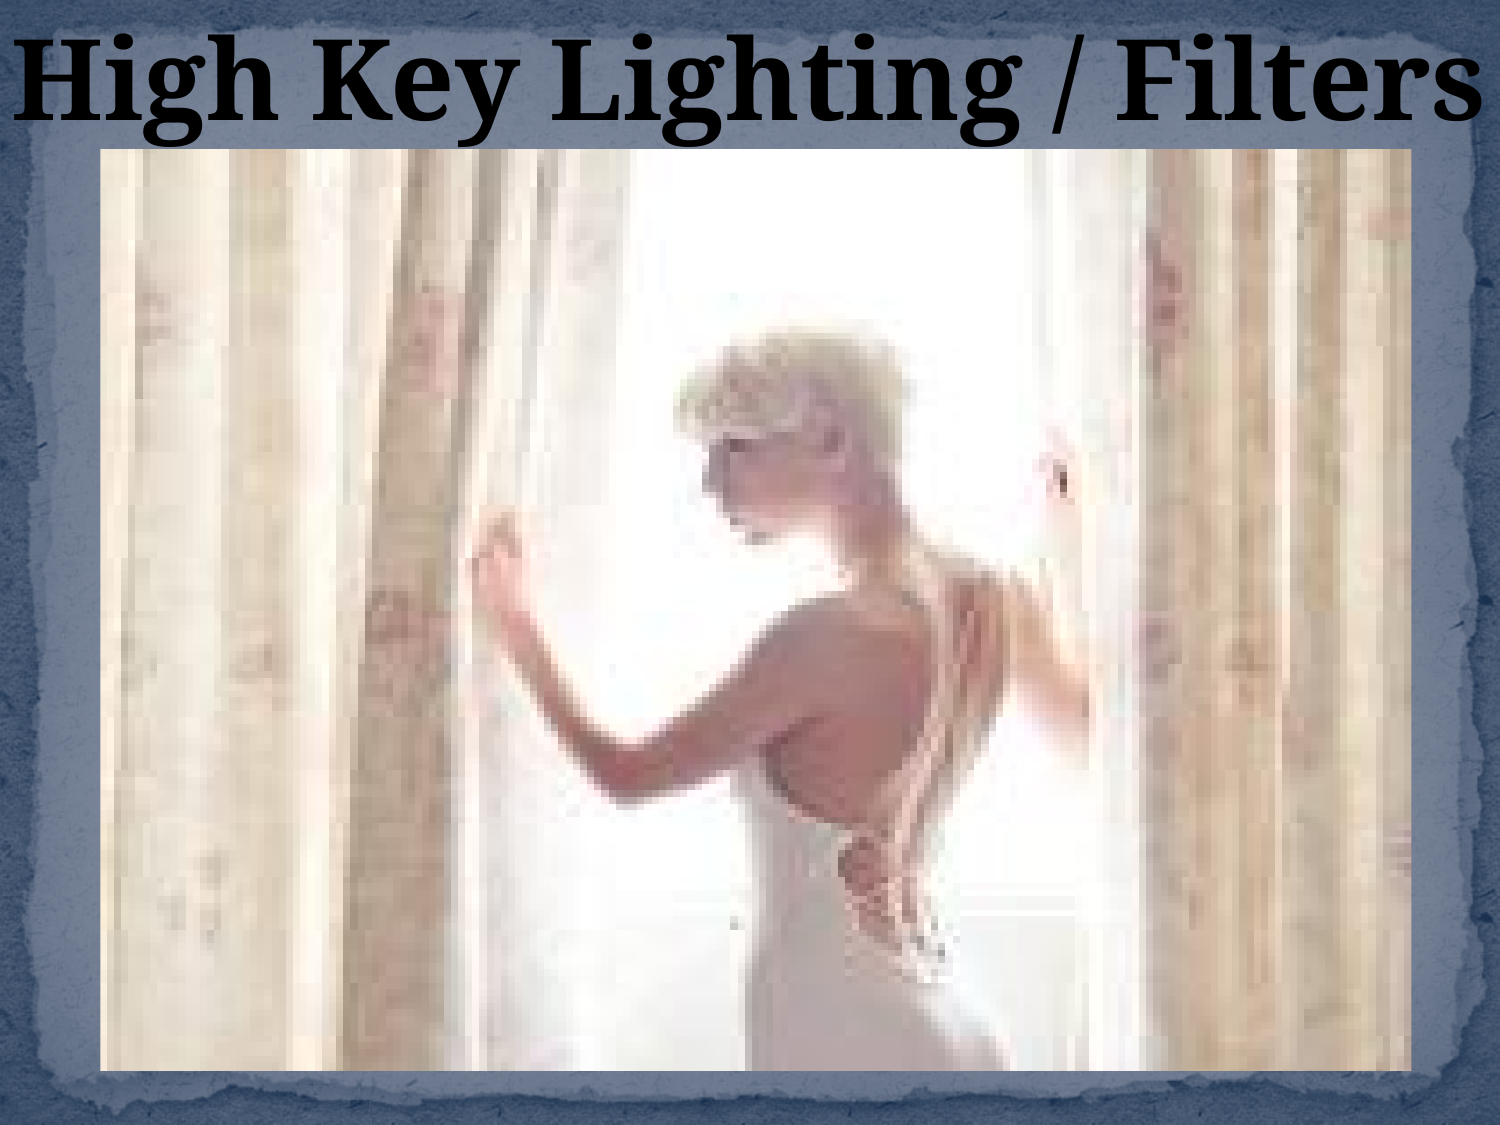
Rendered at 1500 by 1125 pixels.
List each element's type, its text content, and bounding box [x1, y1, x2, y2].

text_box High Key Lighting / Filters [0, 0, 1500, 150]
picture [100, 150, 1412, 1071]
